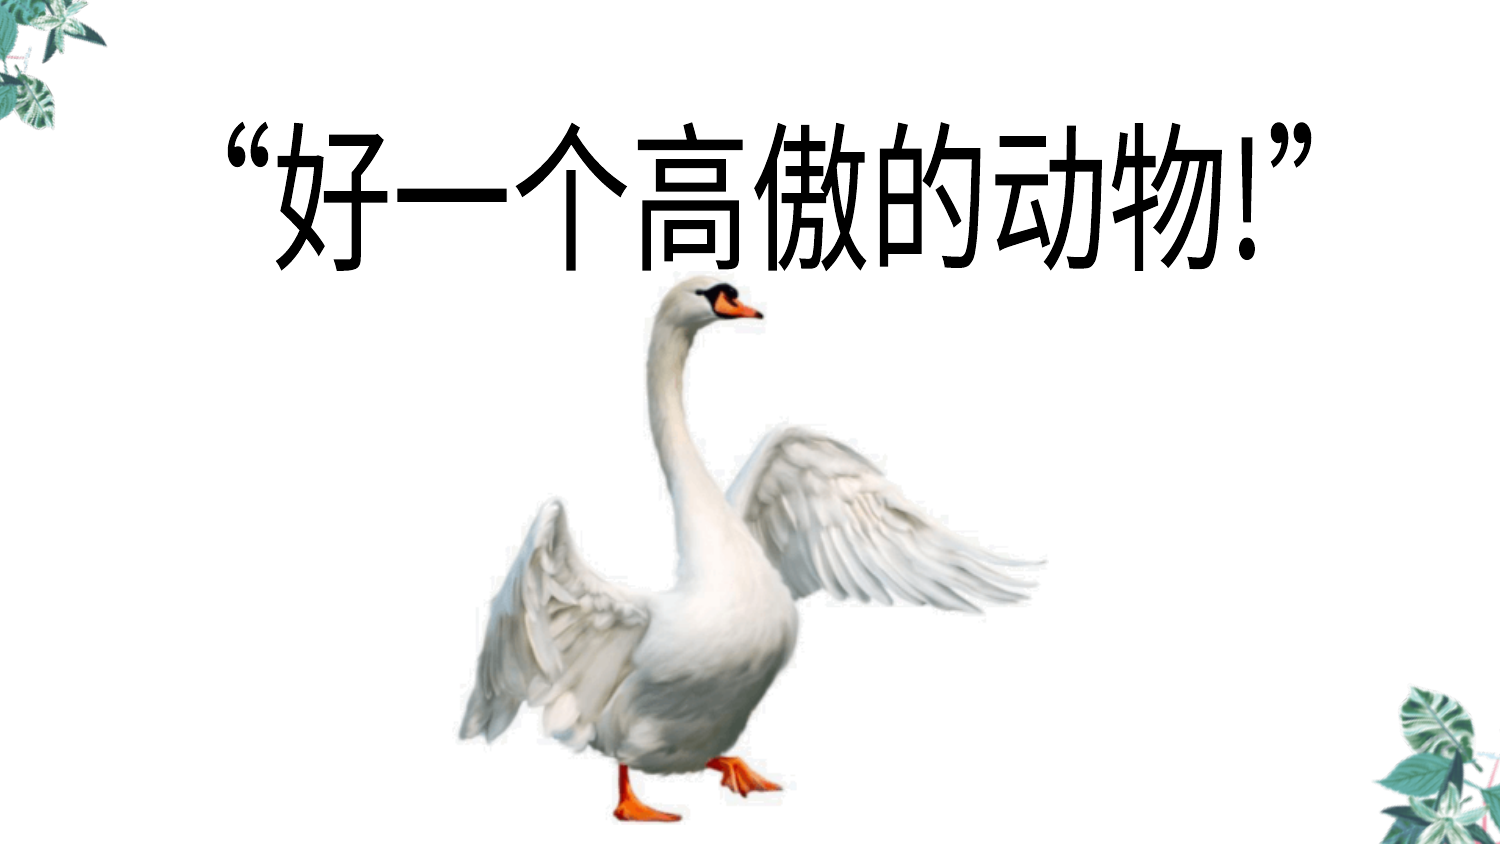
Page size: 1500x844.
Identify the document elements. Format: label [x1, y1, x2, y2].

picture [0, 0, 148, 167]
picture [450, 270, 1050, 825]
picture [1294, 595, 1500, 844]
